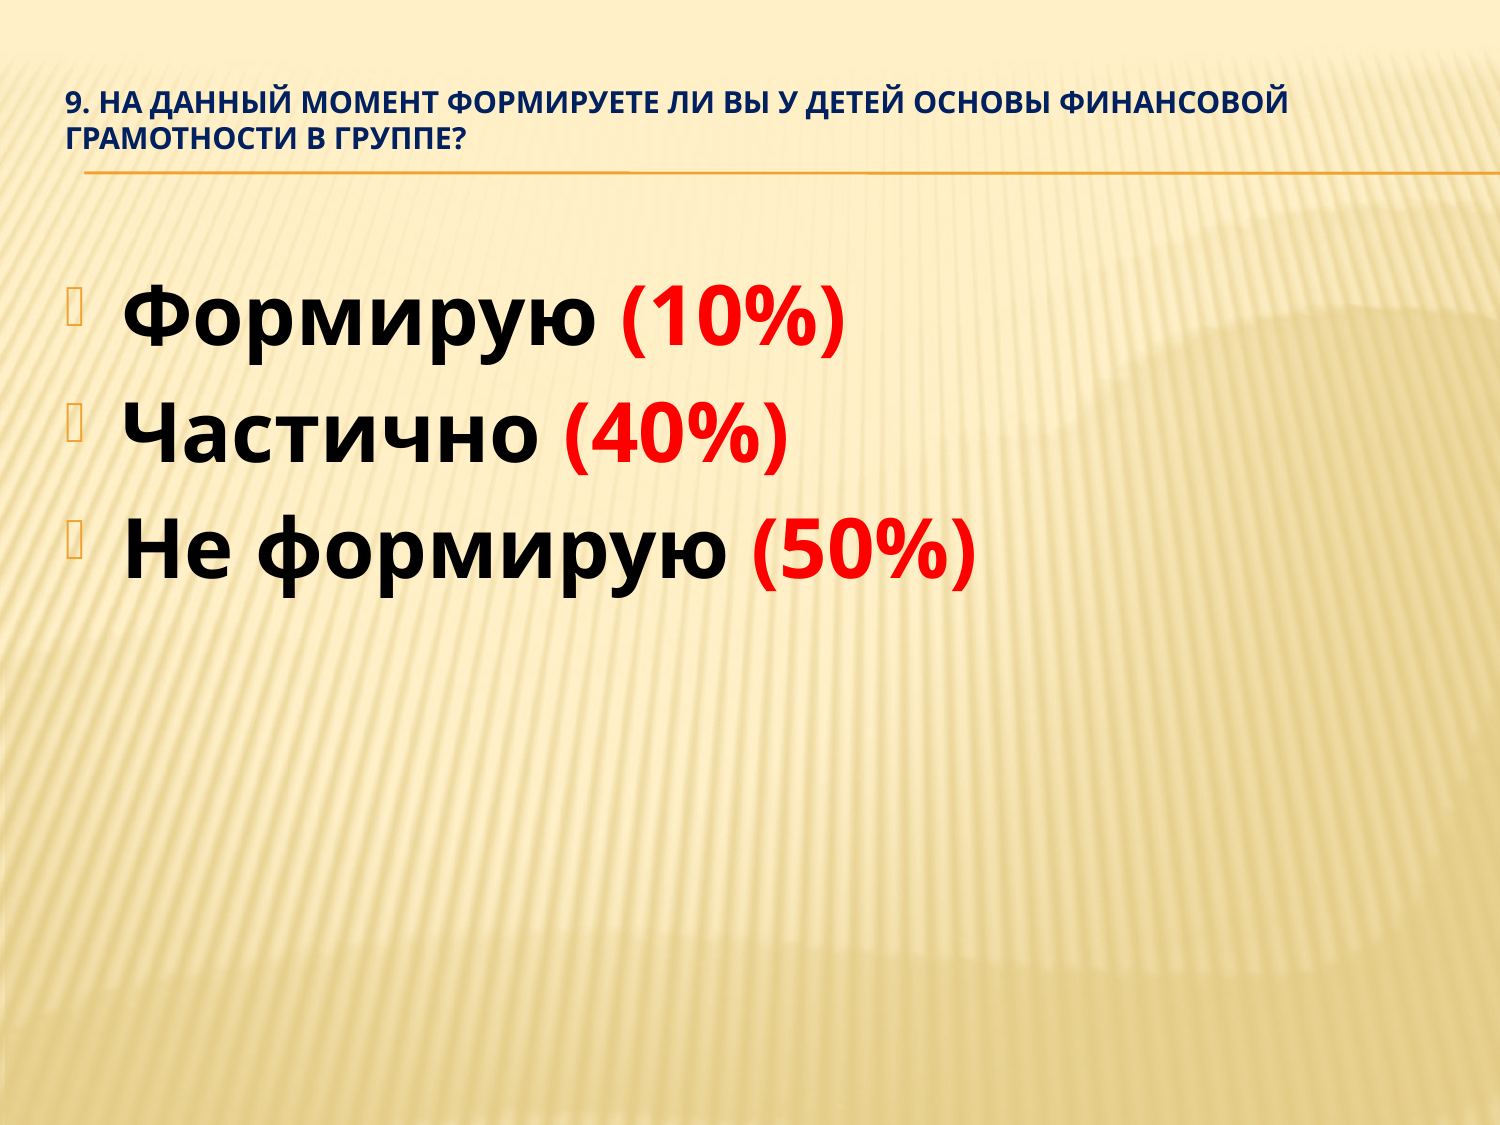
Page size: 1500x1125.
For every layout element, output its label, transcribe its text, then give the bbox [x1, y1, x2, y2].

list Формирую (10%) Частично (40%) Не формирую (50%) [50, 254, 1475, 998]
title 9. На данный момент формируете ли Вы у детей основы финансовой грамотности в группе? [50, 75, 1475, 213]
